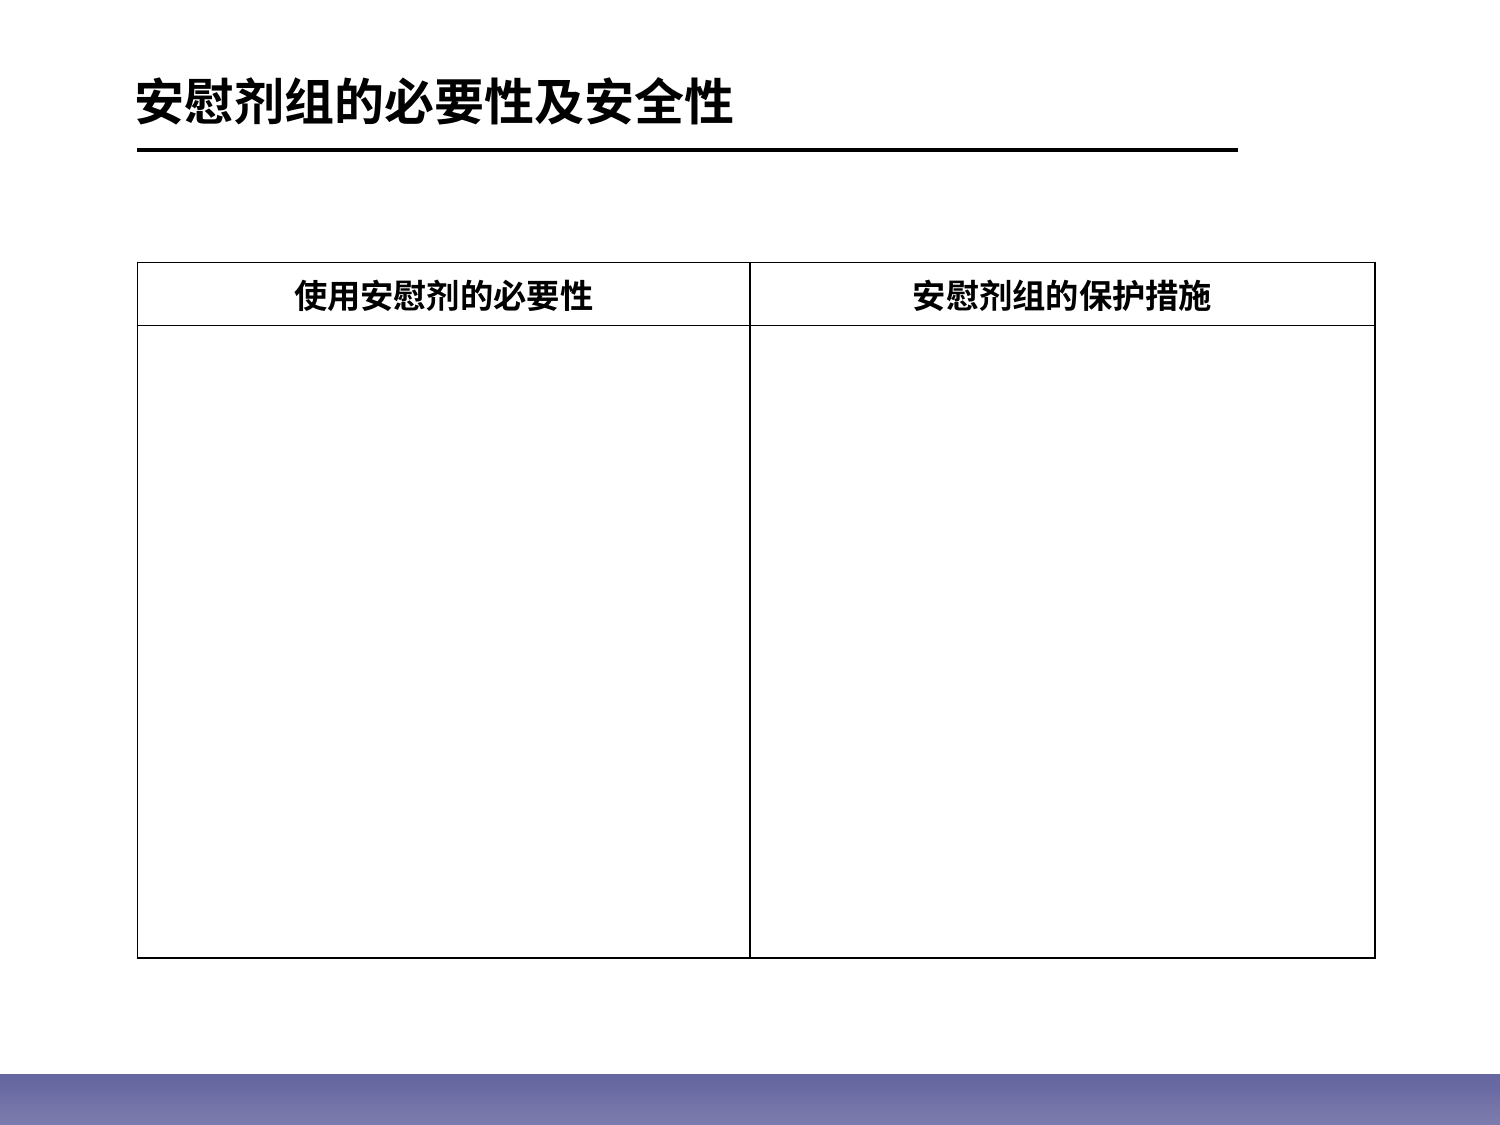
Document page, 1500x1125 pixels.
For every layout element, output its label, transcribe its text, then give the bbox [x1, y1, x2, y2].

table_cell [751, 326, 1374, 957]
table_header 使用安慰剂的必要性 [138, 263, 749, 325]
table_header 安慰剂组的保护措施 [751, 263, 1374, 325]
text_box 安慰剂组的必要性及安全性 [62, 50, 1500, 150]
table_cell [138, 326, 749, 957]
picture [0, 1074, 1500, 1125]
